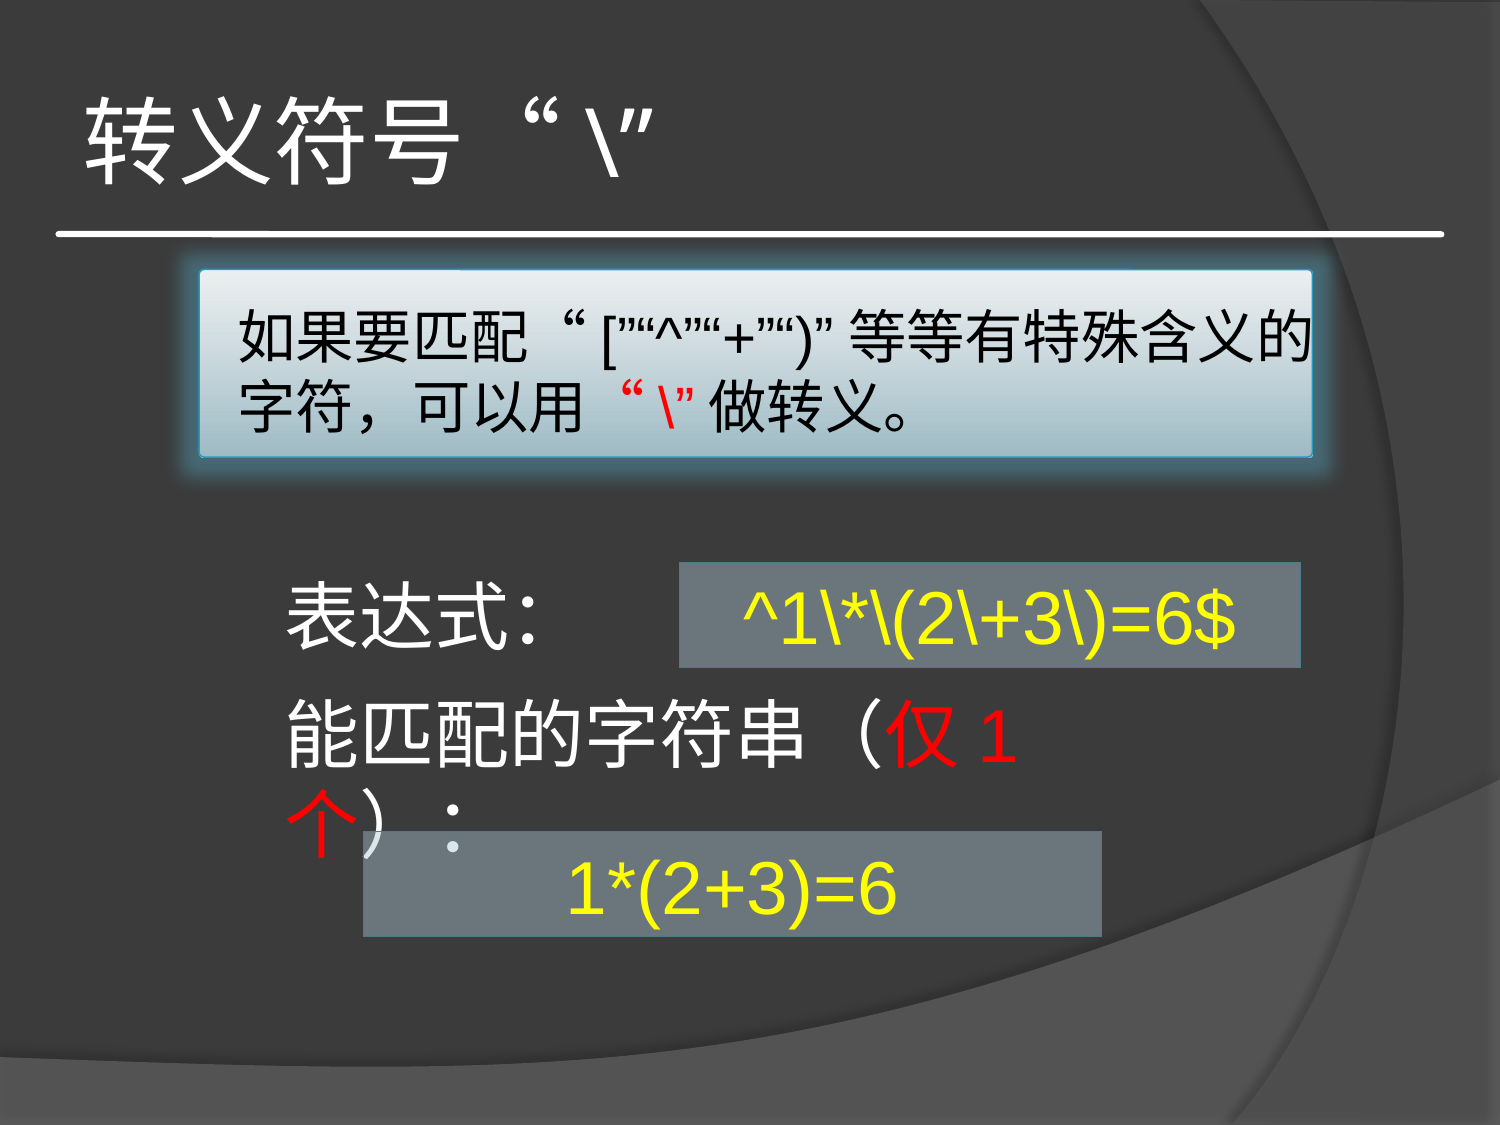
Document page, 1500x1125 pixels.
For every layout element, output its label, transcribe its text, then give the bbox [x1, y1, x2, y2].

text_box 1*(2+3)=6 [363, 831, 1102, 937]
text_box [198, 268, 1314, 458]
text_box 如果要匹配“[”“^”“+”“)”等等有特殊含义的字符，可以用“\”做转义。 [222, 292, 1336, 448]
text_box ^1\*\(2\+3\)=6$ [679, 562, 1301, 668]
text_box 表达式： [269, 562, 610, 668]
title 转义符号“\” [75, 45, 1300, 225]
text_box 能匹配的字符串（仅1个）： [269, 679, 1172, 875]
